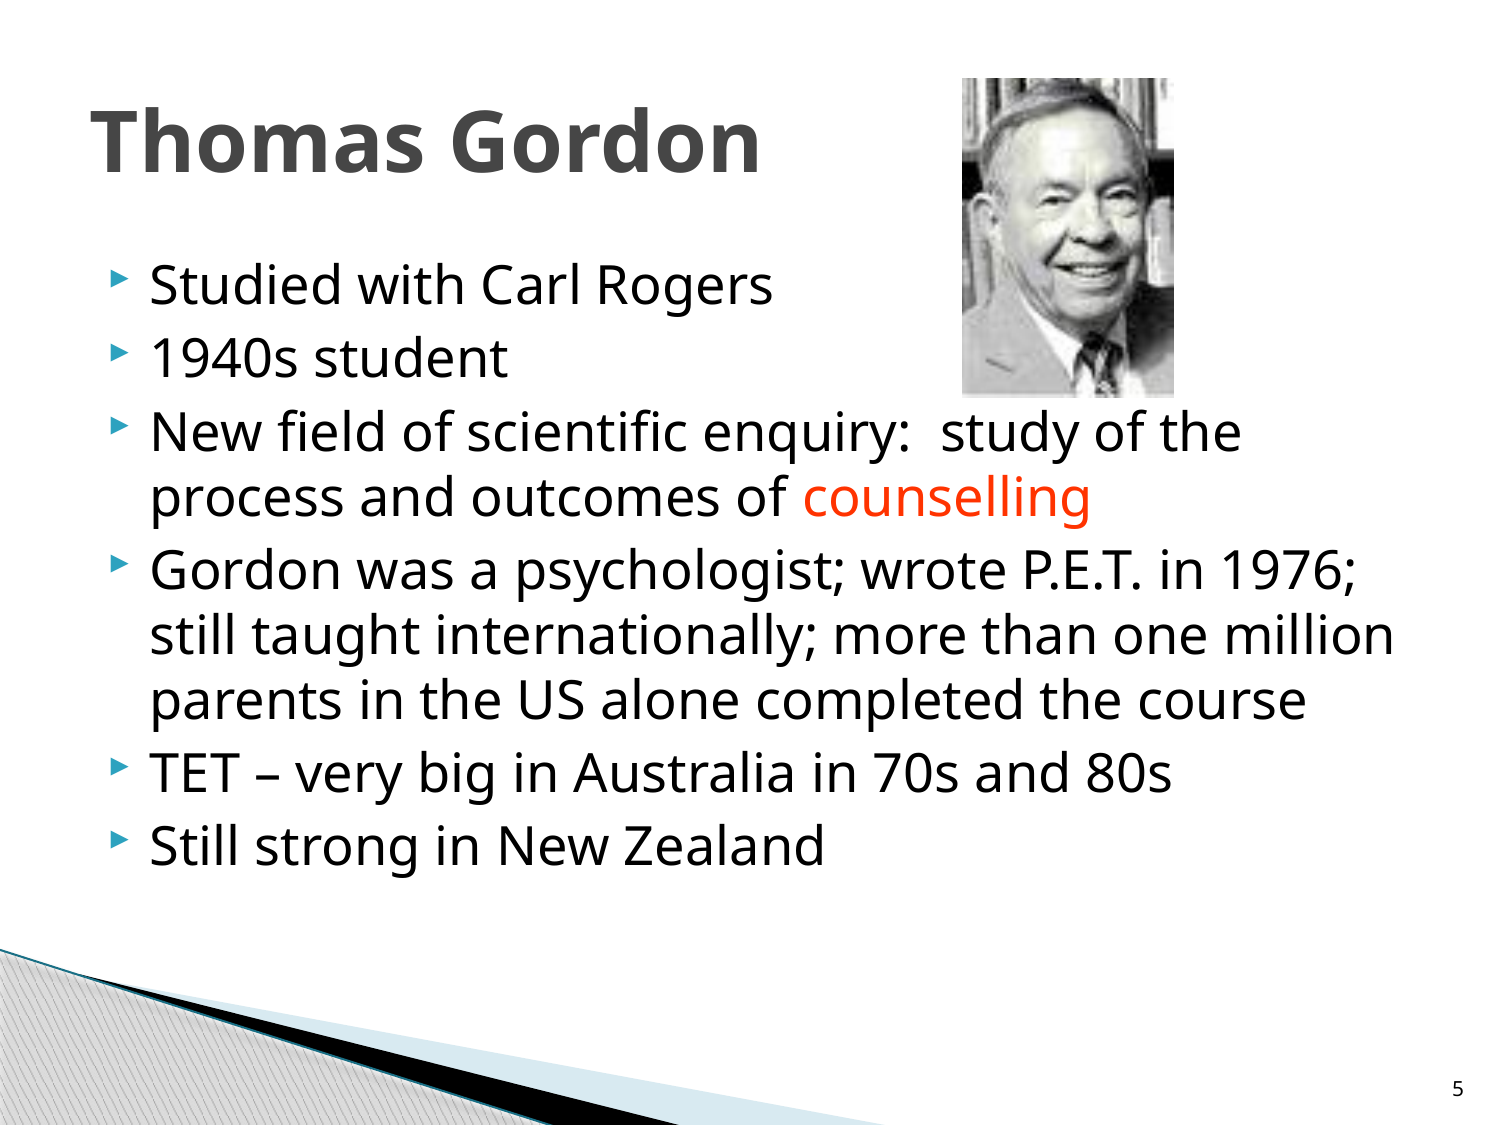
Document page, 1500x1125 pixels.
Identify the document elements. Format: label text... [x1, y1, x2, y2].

list Studied with Carl Rogers 1940s student New field of scientific enquiry: study of the process and outcomes of counselling Gordon was a psychologist; wrote P.E.T. in 1976; still taught internationally; more than one million parents in the US alone completed the course TET – very big in Australia in 70s and 80s Still strong in New Zealand [75, 243, 1425, 986]
picture [962, 77, 1175, 398]
title Thomas Gordon [75, 45, 1425, 233]
slide_number 5 [1418, 1051, 1479, 1112]
